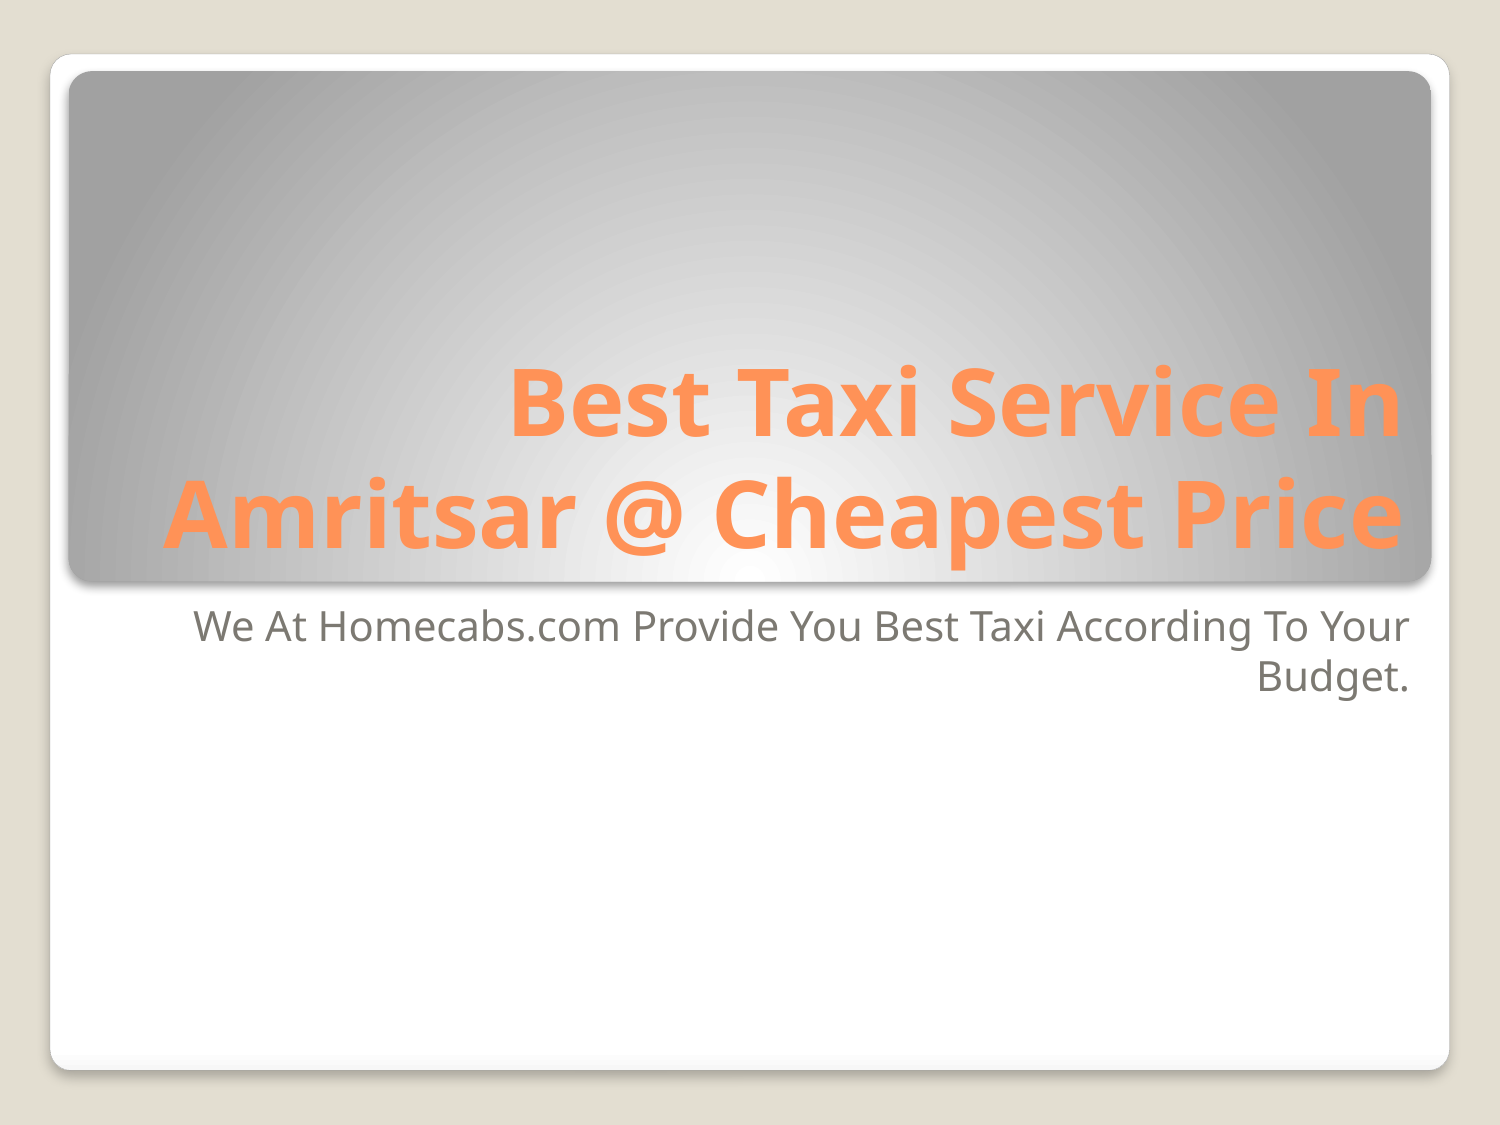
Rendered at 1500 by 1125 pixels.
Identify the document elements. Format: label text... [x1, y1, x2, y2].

subtitle We At Homecabs.com Provide You Best Taxi According To Your Budget. [150, 600, 1425, 775]
title Best Taxi Service In Amritsar @ Cheapest Price [125, 299, 1413, 575]
